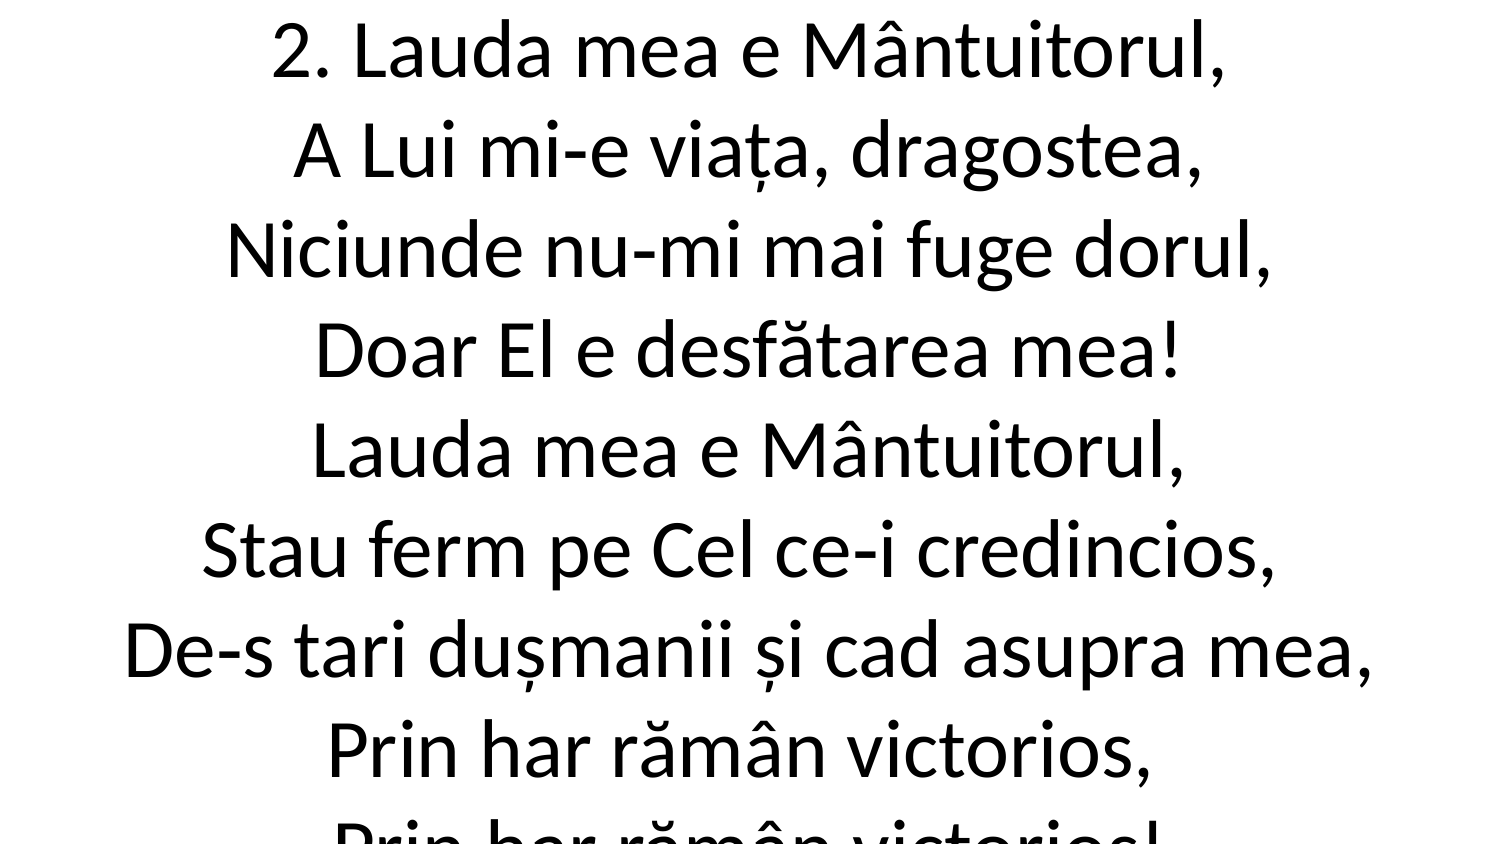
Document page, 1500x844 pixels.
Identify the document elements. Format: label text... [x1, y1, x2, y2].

text_box 2. Lauda mea e Mântuitorul,​ A Lui mi‑e viața, dragostea,​ Niciunde nu‑mi mai fuge dorul,​ Doar El e desfătarea mea!​ Lauda mea e Mântuitorul,​ Stau ferm pe Cel ce‑i credincios, ​ De‑s tari dușmanii și cad asupra mea, Prin har rămân victorios, ​ Prin har rămân victorios! [108, 0, 1392, 844]
